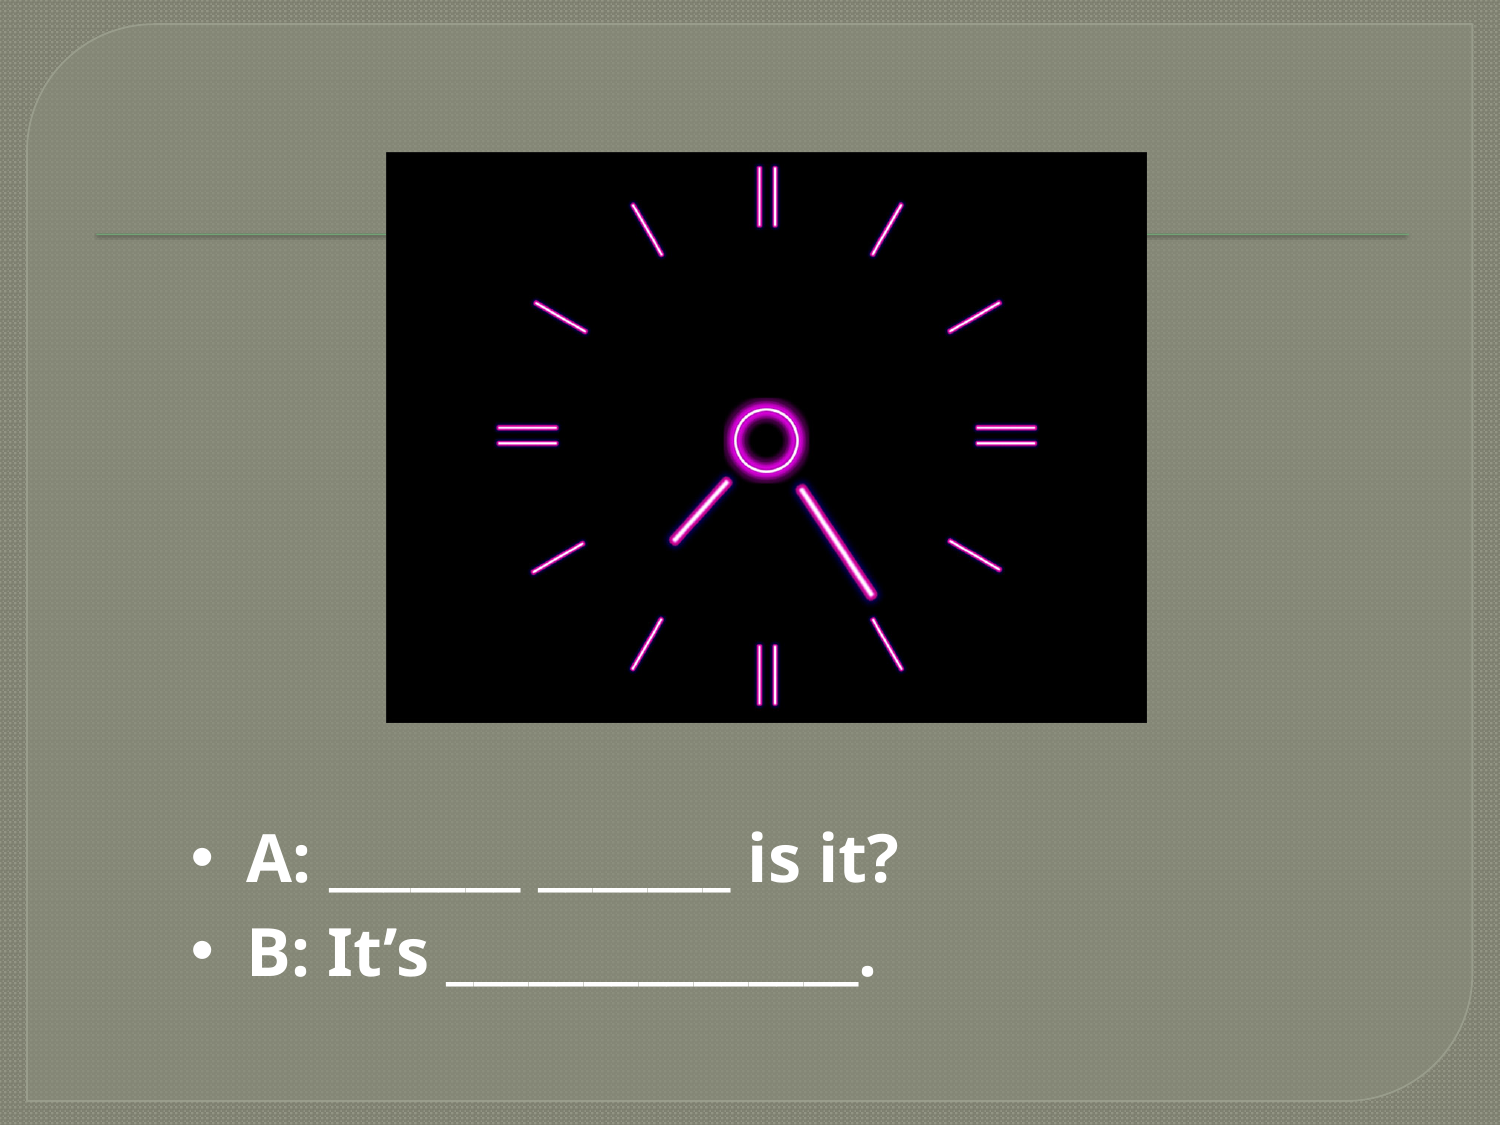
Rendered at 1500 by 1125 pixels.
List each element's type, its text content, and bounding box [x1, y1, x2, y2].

text_box A: _______ _______ is it? B: It’s _______________. [175, 808, 1453, 1090]
picture [386, 152, 1147, 723]
